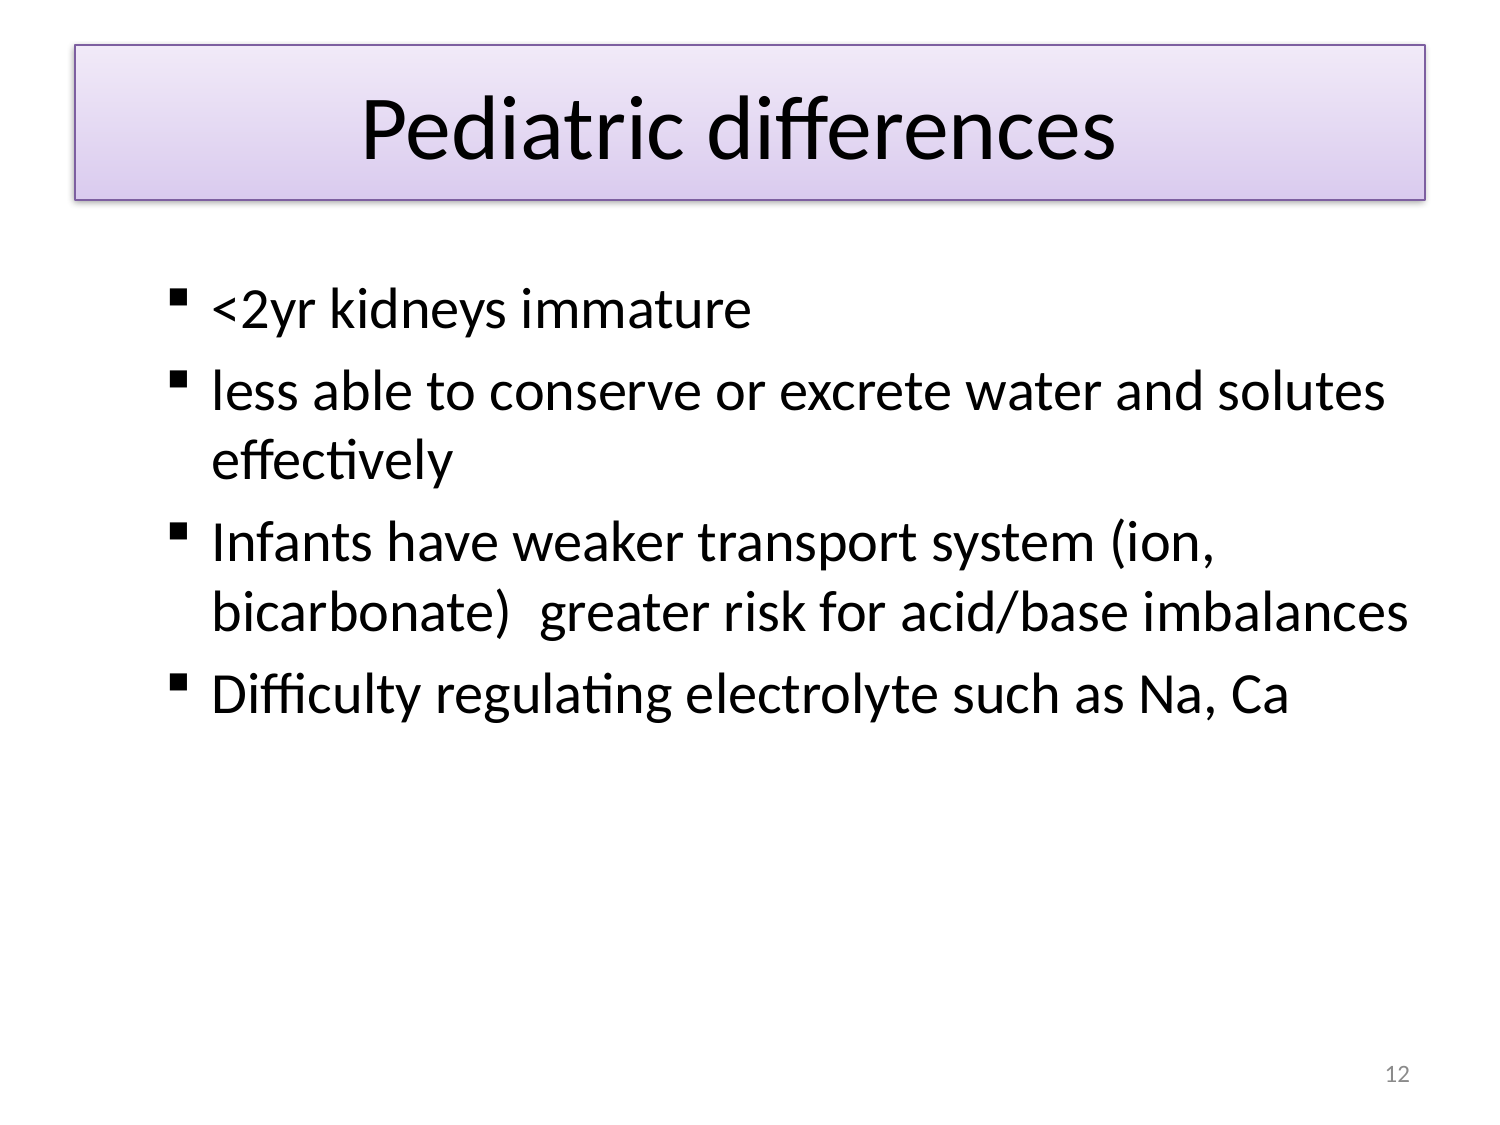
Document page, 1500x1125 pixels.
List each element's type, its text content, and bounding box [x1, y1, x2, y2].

title Pediatric differences [74, 44, 1426, 201]
slide_number 12 [1074, 1042, 1425, 1103]
list <2yr kidneys immature less able to conserve or excrete water and solutes effectively Infants have weaker transport system (ion, bicarbonate) greater risk for acid/base imbalances Difficulty regulating electrolyte such as Na, Ca [75, 262, 1425, 1005]
